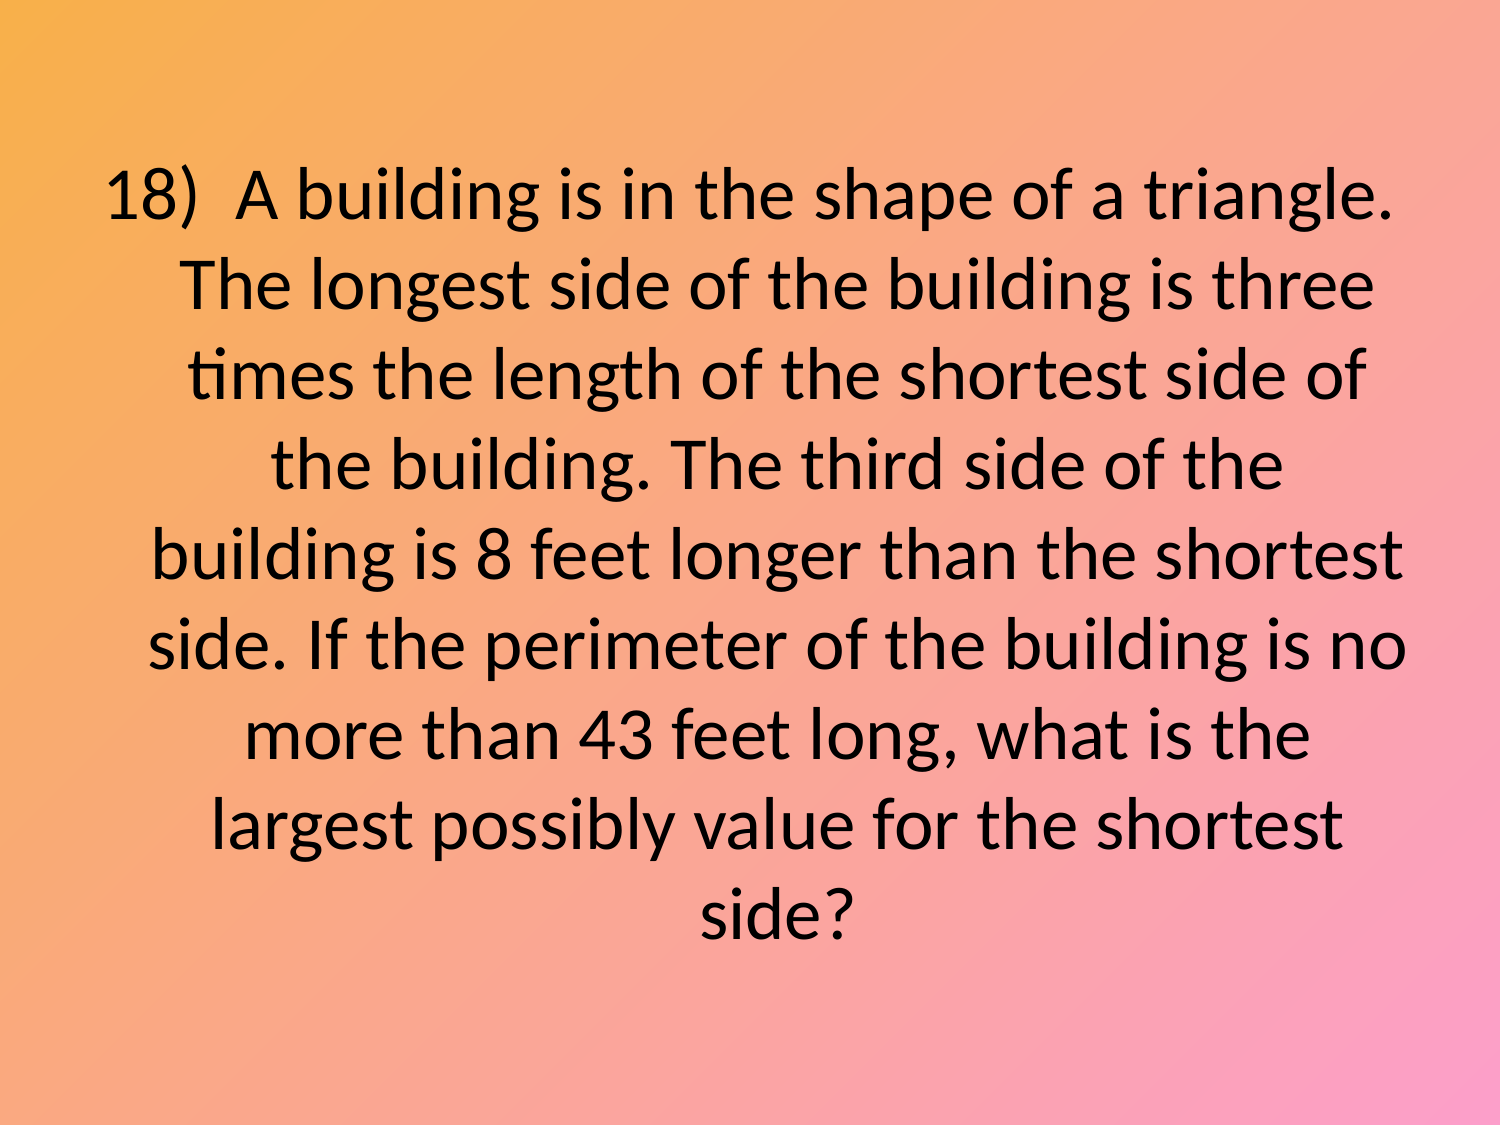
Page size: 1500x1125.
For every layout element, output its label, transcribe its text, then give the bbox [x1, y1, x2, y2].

list 18) A building is in the shape of a triangle. The longest side of the building is three times the length of the shortest side of the building. The third side of the building is 8 feet longer than the shortest side. If the perimeter of the building is no more than 43 feet long, what is the largest possibly value for the shortest side? [74, 137, 1426, 881]
